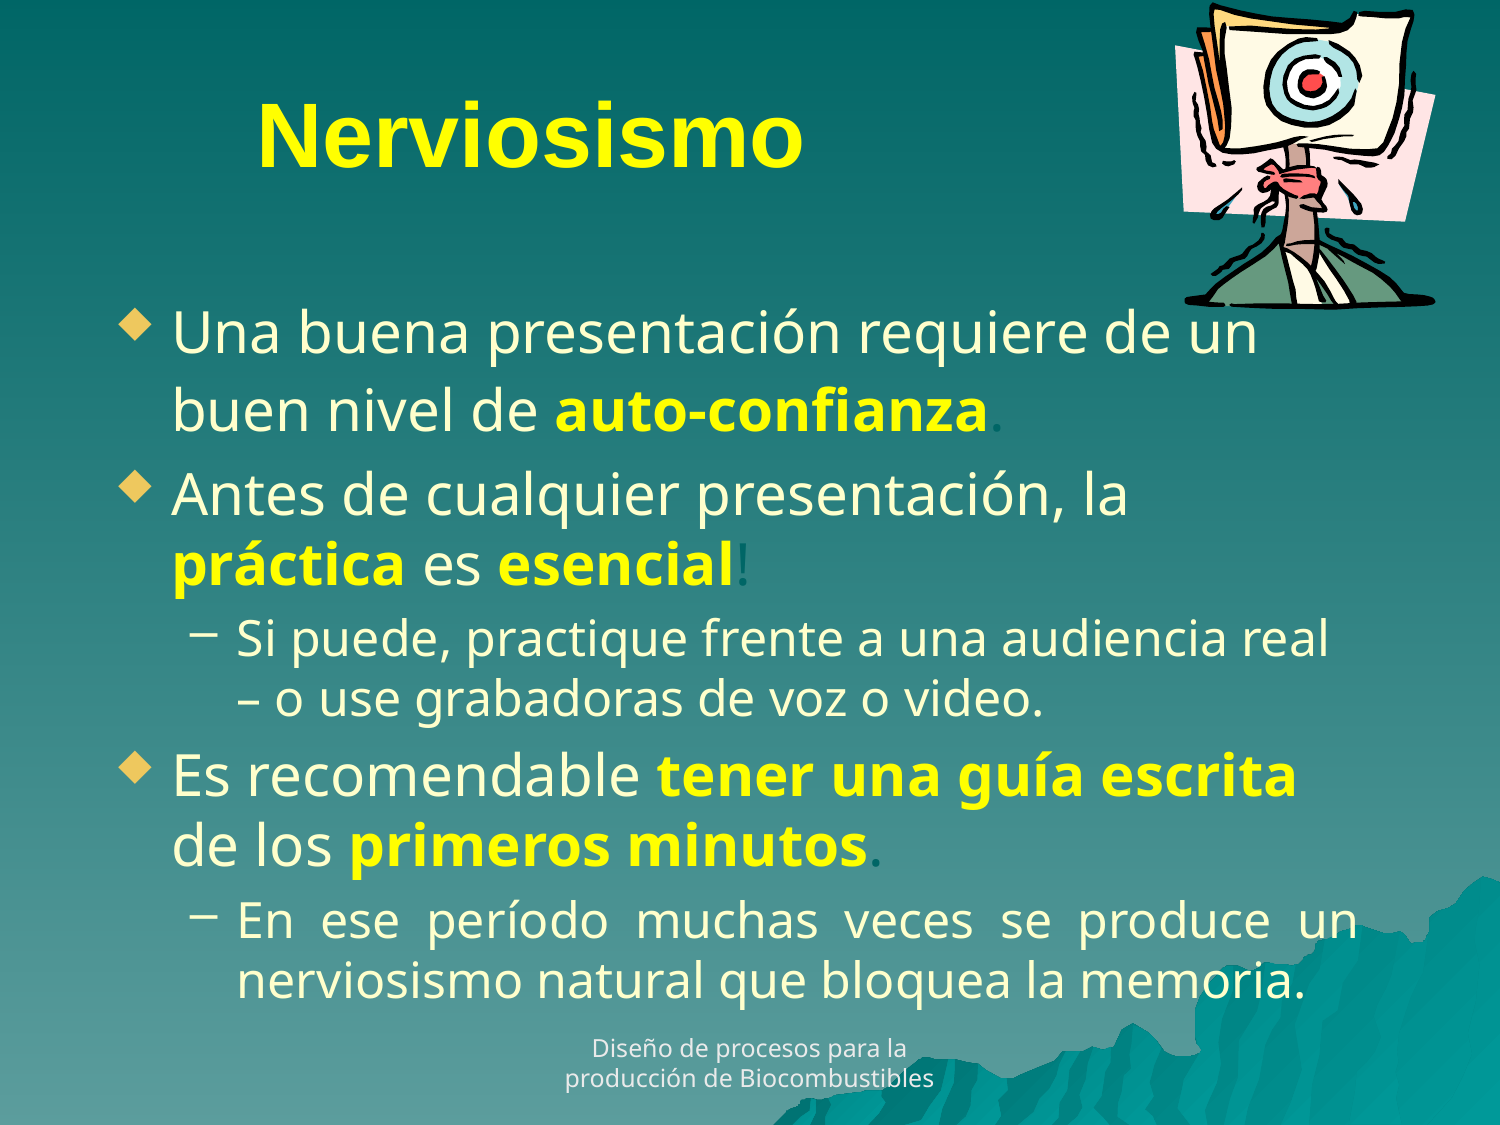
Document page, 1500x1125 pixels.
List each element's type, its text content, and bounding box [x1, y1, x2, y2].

title Nerviosismo [112, 37, 951, 226]
list Una buena presentación requiere de un buen nivel de auto-confianza. Antes de cualquier presentación, la práctica es esencial! Si puede, practique frente a una audiencia real – o use grabadoras de voz o video. Es recomendable tener una guía escrita de los primeros minutos. En ese período muchas veces se produce un nerviosismo natural que bloquea la memoria. [99, 287, 1376, 1026]
picture [1174, 0, 1439, 313]
footer Diseño de procesos para la producción de Biocombustibles [512, 1024, 988, 1101]
